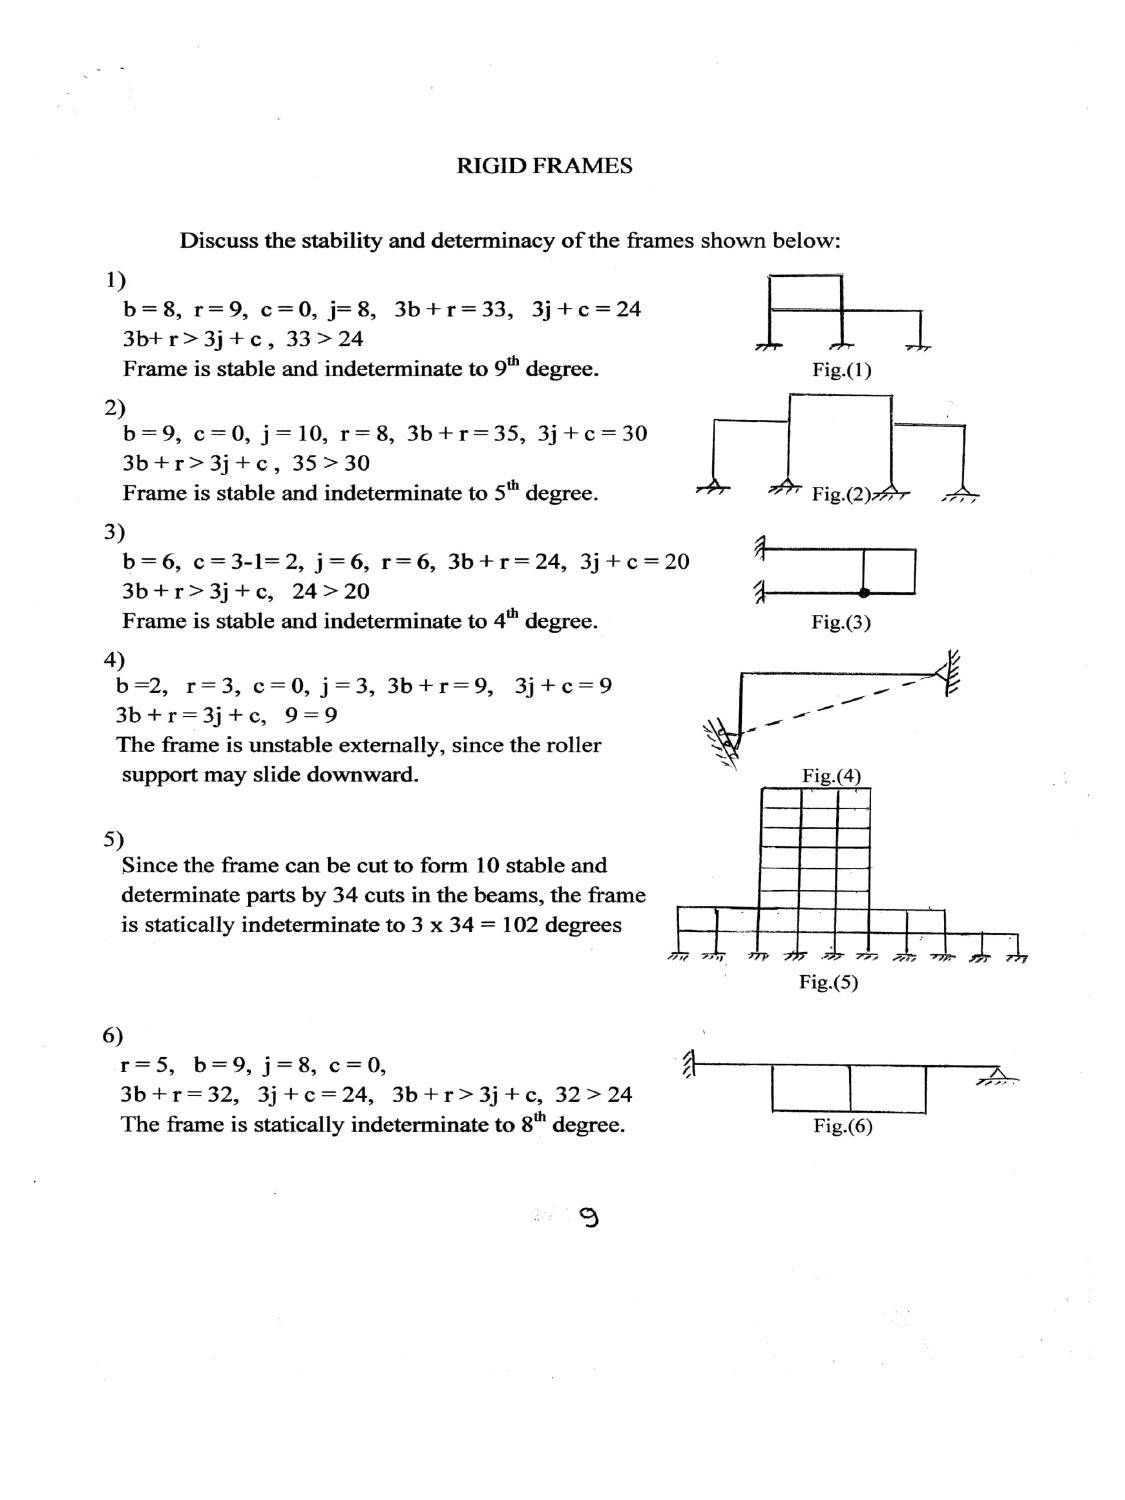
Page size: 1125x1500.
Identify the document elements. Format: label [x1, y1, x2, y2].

picture [33, 42, 1092, 1381]
